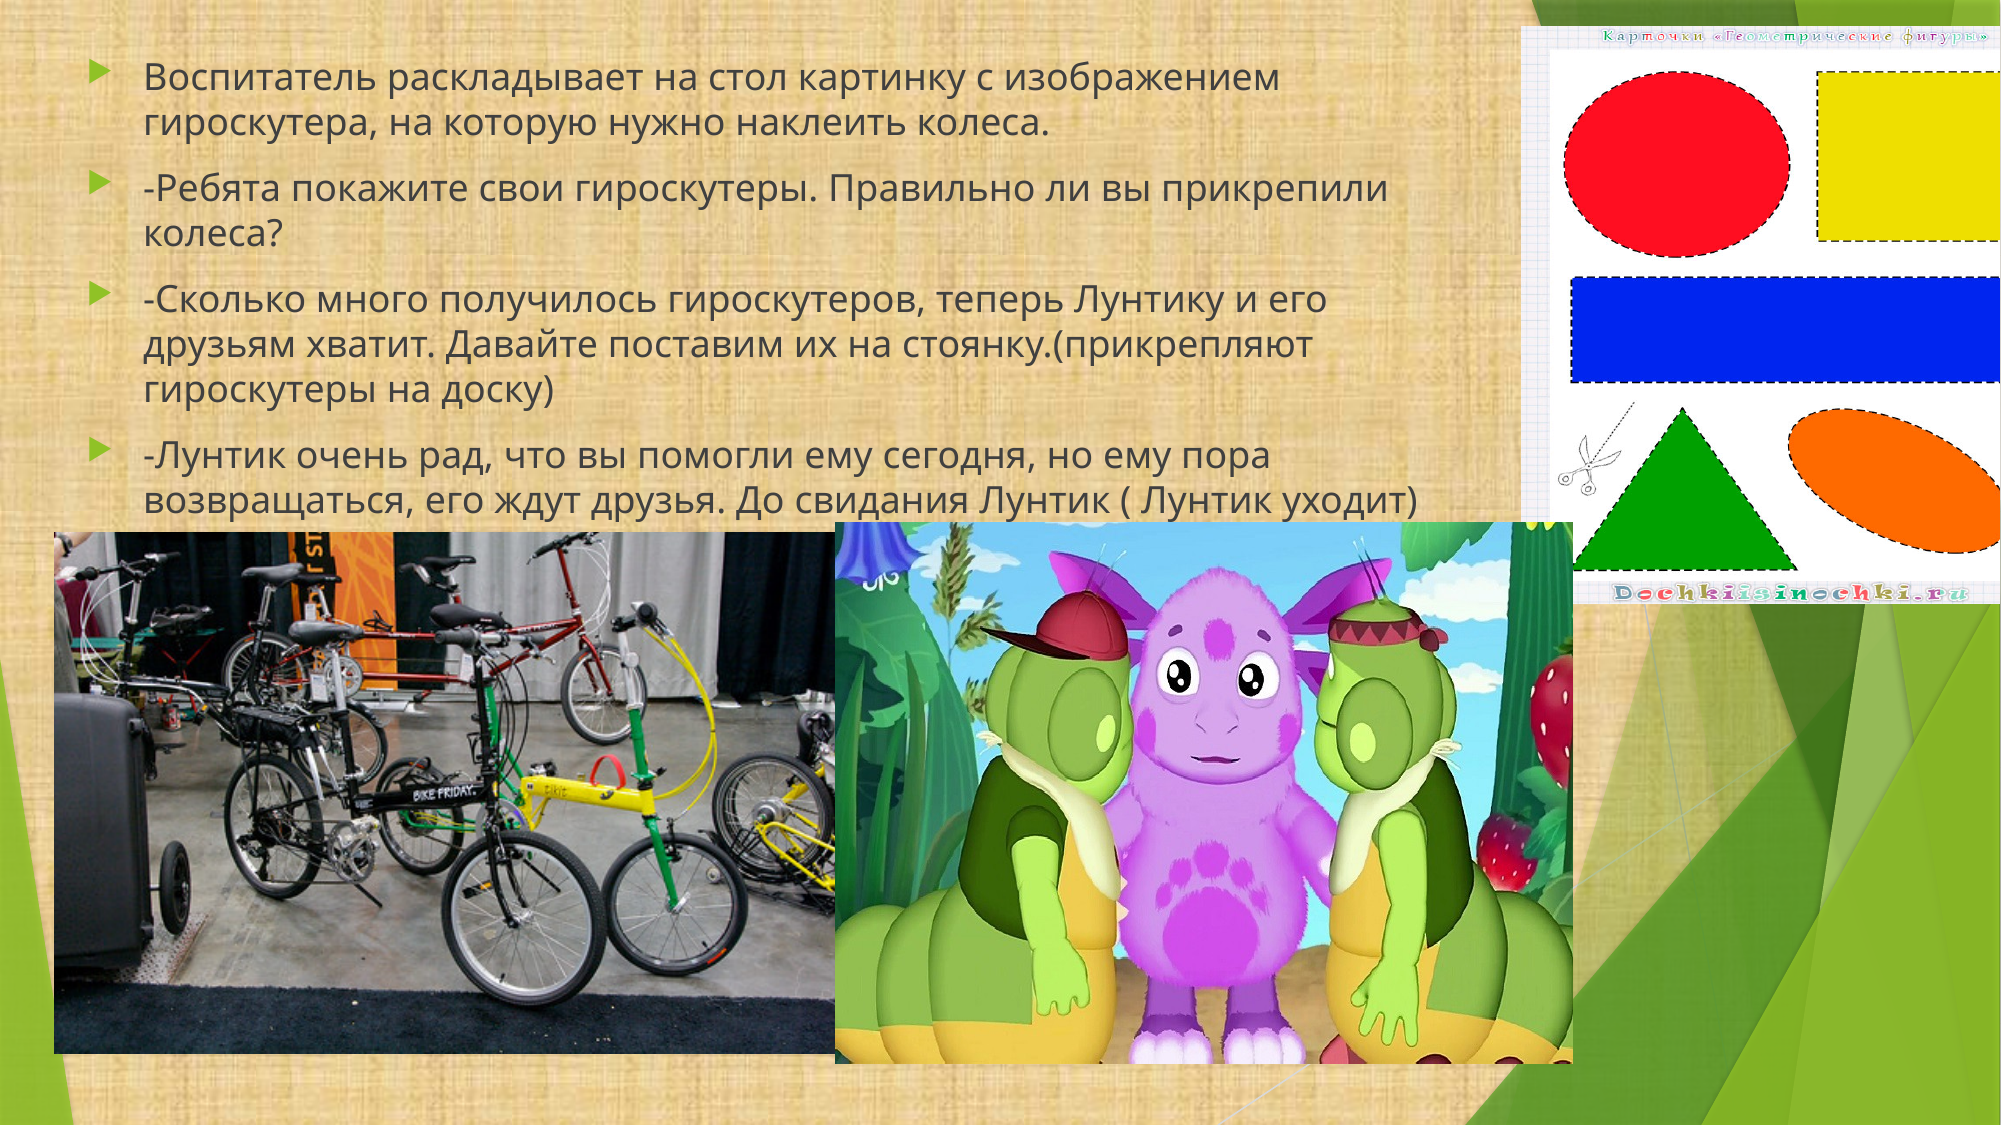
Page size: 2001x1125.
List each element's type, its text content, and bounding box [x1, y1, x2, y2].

list Воспитатель раскладывает на стол картинку с изображением гироскутера, на которую нужно наклеить колеса. -Ребята покажите свои гироскутеры. Правильно ли вы прикрепили колеса? -Сколько много получилось гироскутеров, теперь Лунтику и его друзьям хватит. Давайте поставим их на стоянку.(прикрепляют гироскутеры на доску) -Лунтик очень рад, что вы помогли ему сегодня, но ему пора возвращаться, его ждут друзья. До свидания Лунтик ( Лунтик уходит) [71, 45, 1482, 531]
picture [0, 0, 2001, 1125]
